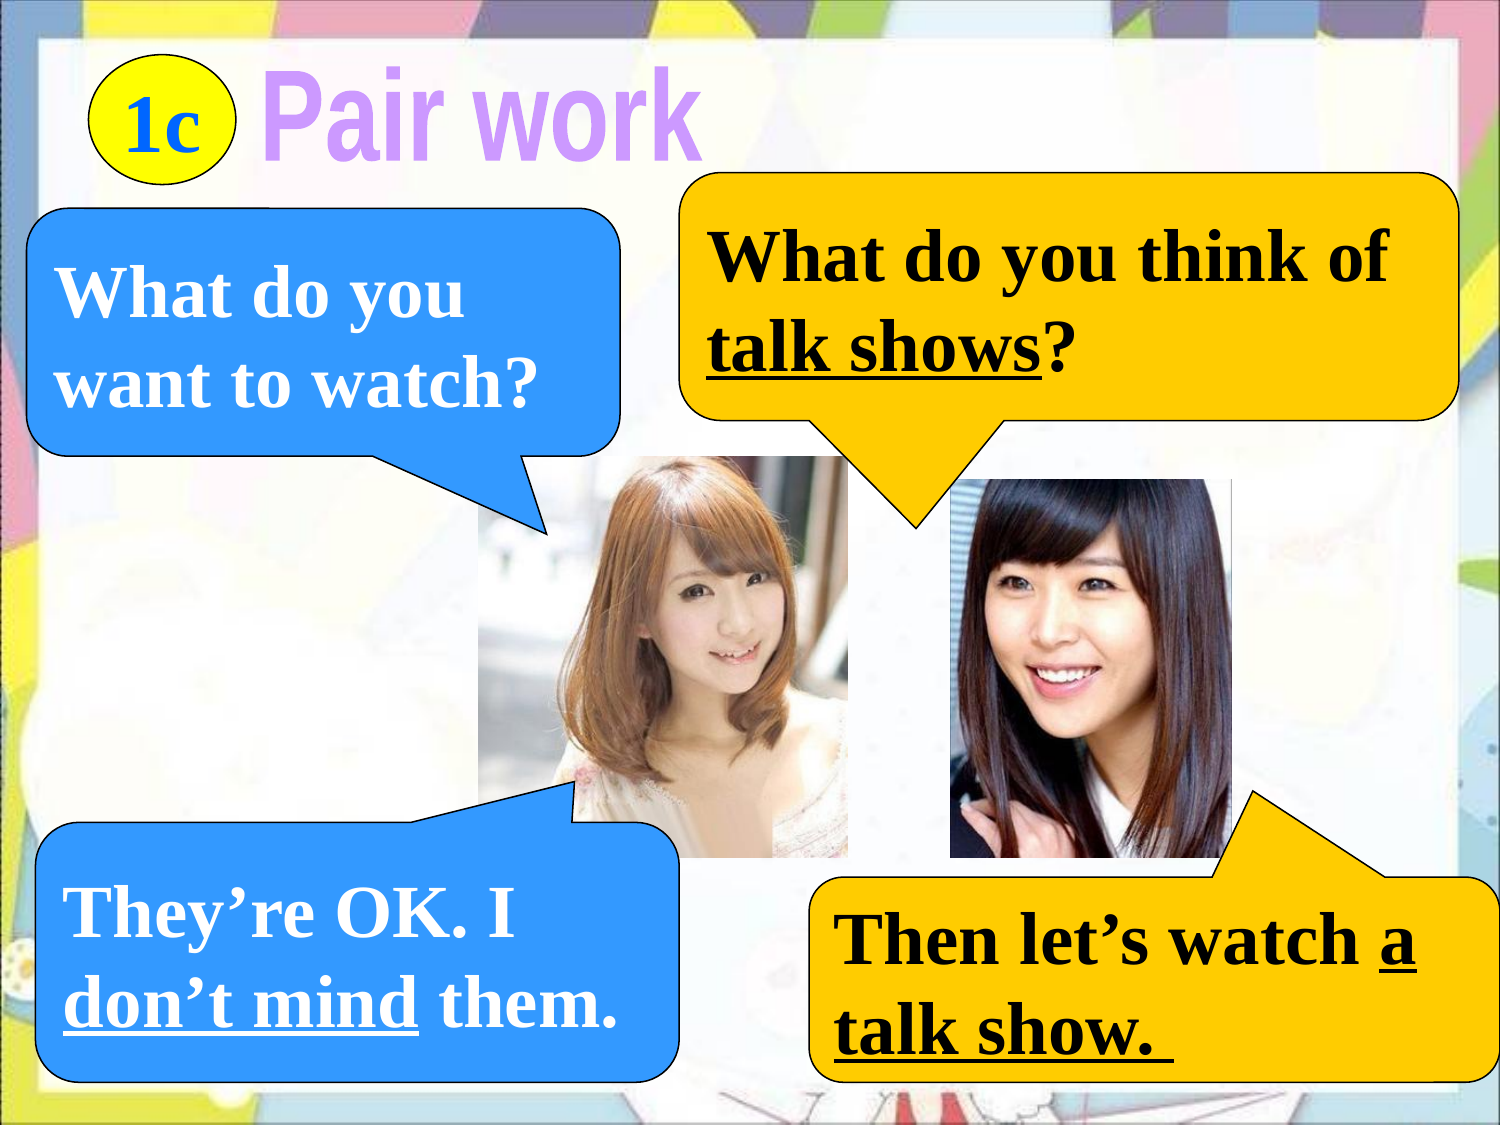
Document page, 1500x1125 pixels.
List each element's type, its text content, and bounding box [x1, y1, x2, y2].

text_box Then let’s watch a talk show. [809, 790, 1500, 1083]
text_box They’re OK. I don’t mind them. [35, 806, 680, 1083]
text_box 1c [88, 54, 236, 185]
picture [0, 0, 1500, 1125]
text_box What do you think of talk shows? [679, 172, 1459, 529]
text_box What do you want to watch? [26, 208, 621, 502]
